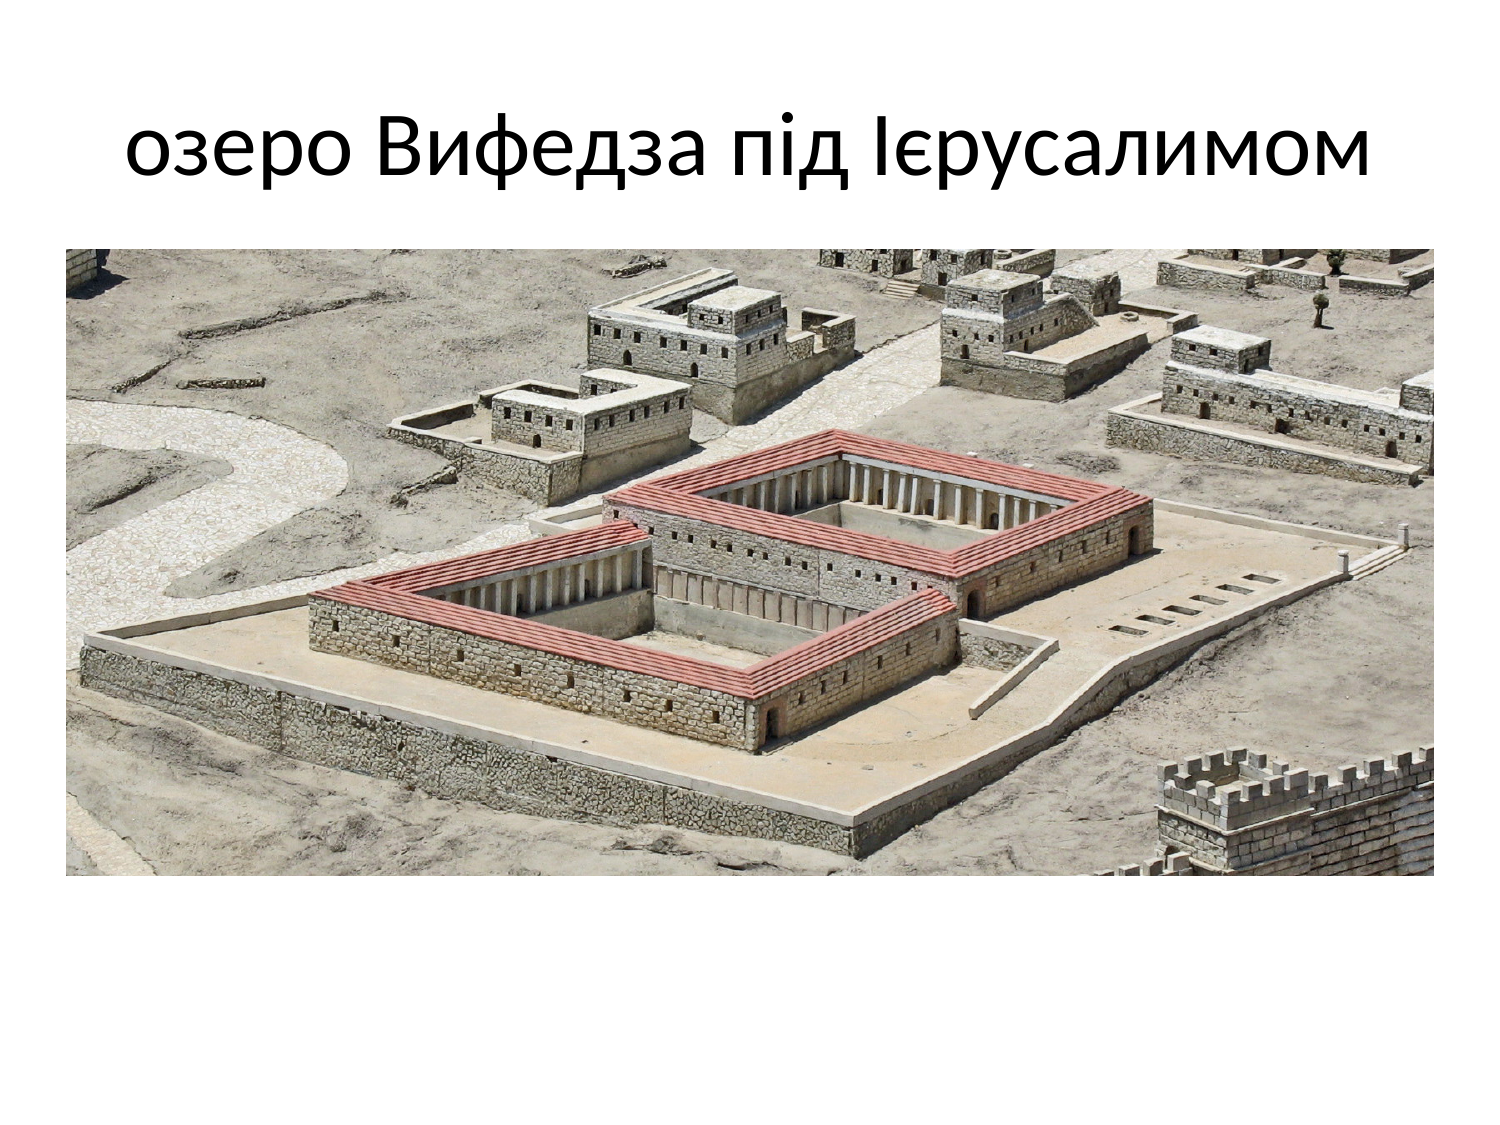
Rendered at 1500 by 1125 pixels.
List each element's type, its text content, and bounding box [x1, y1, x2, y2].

picture [65, 248, 1435, 876]
title озеро Вифедза під Ієрусалимом [74, 44, 1426, 233]
